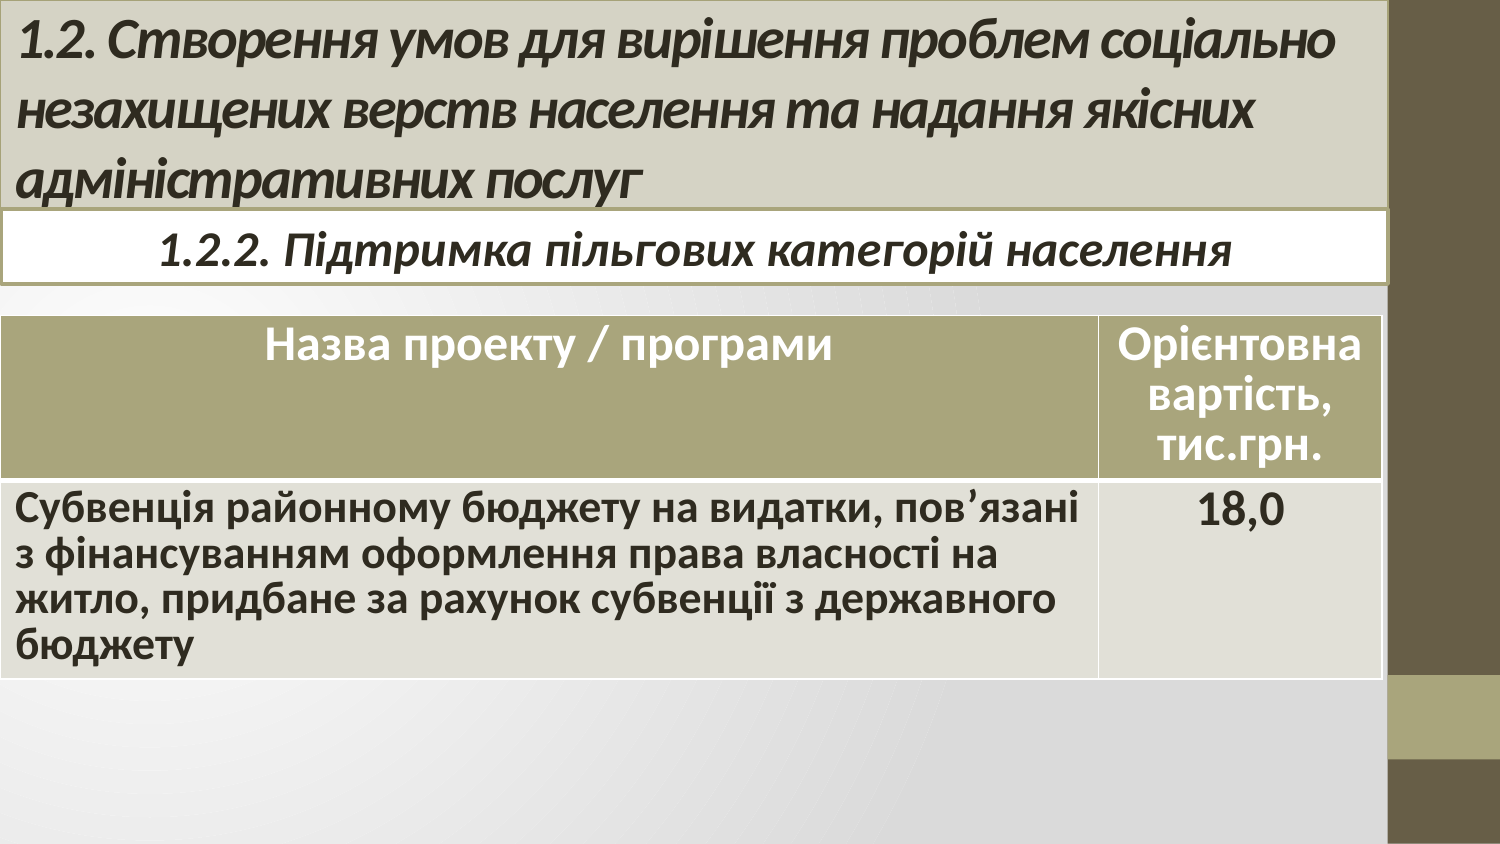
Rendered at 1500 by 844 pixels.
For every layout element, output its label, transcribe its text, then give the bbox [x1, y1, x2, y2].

text_box 1.2.2. Підтримка пільгових категорій населення [0, 207, 1390, 286]
table_header Орієнтовна вартість, тис.грн. [1099, 316, 1381, 478]
table_cell 18,0 [1099, 483, 1381, 678]
title 1.2. Створення умов для вирішення проблем соціально незахищених верств населення та надання якісних адміністративних послуг [0, 0, 1389, 207]
table_header Назва проекту / програми [1, 316, 1098, 478]
table_cell Субвенція районному бюджету на видатки, пов’язані з фінансуванням оформлення права власності на житло, придбане за рахунок субвенції з державного бюджету [1, 483, 1098, 678]
